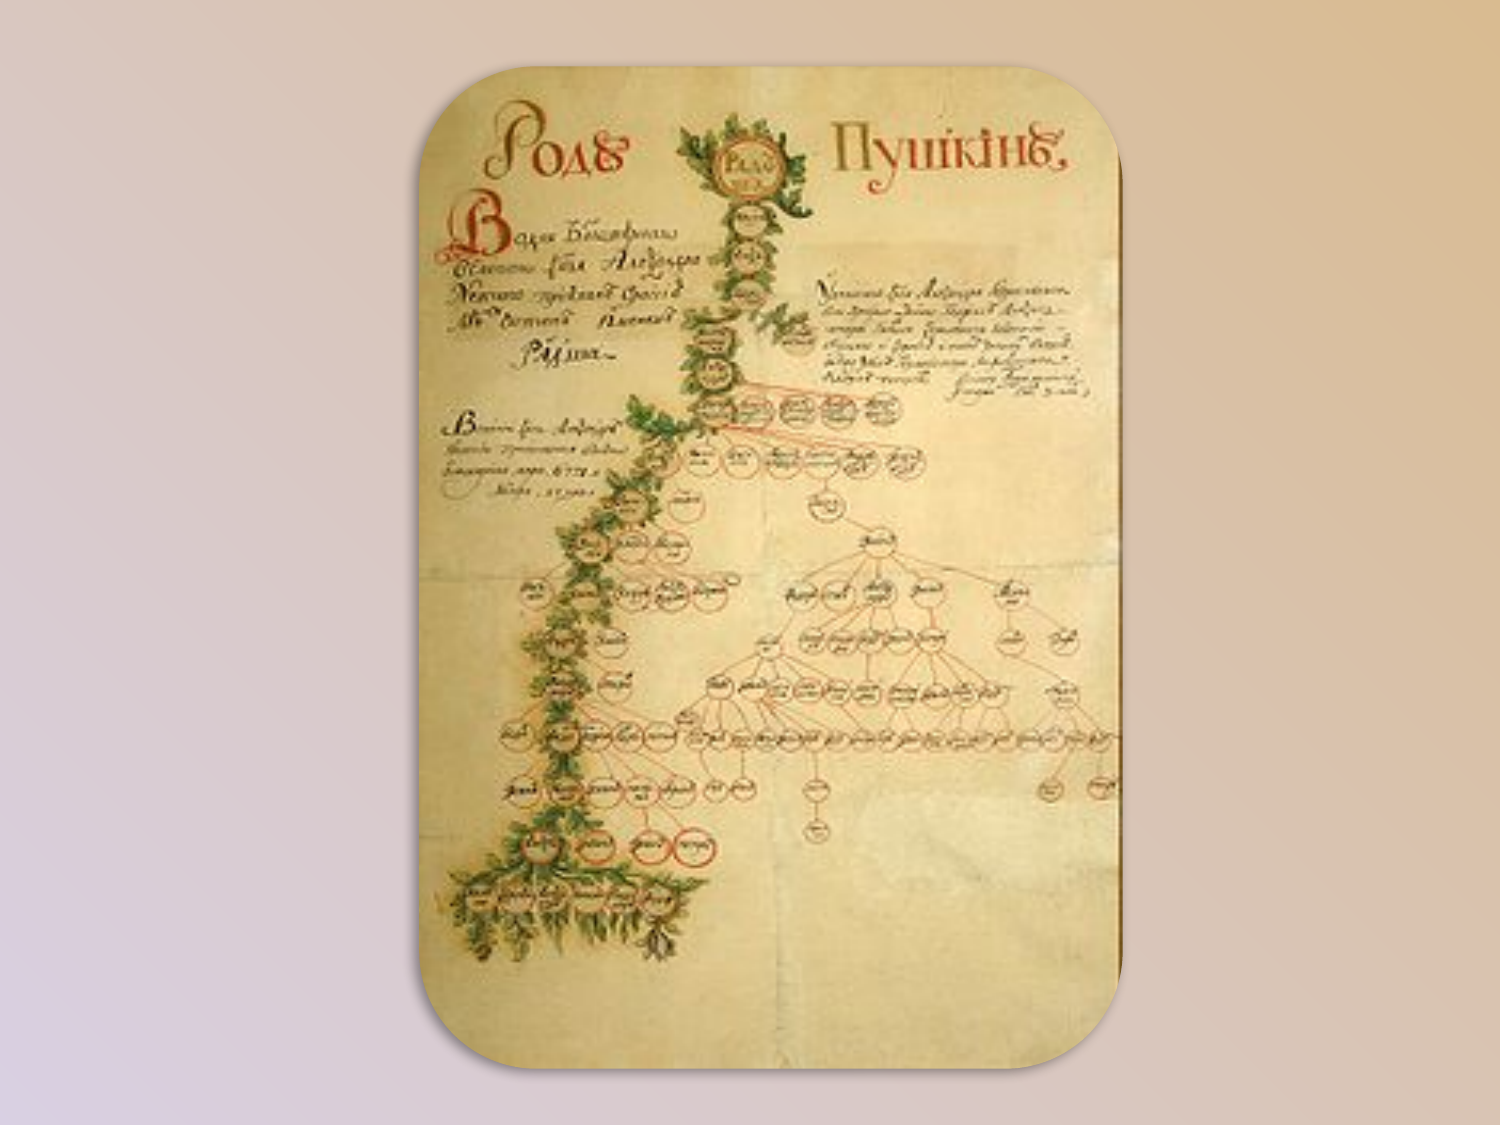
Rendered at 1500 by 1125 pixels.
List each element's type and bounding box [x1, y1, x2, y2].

picture [418, 66, 1123, 1069]
